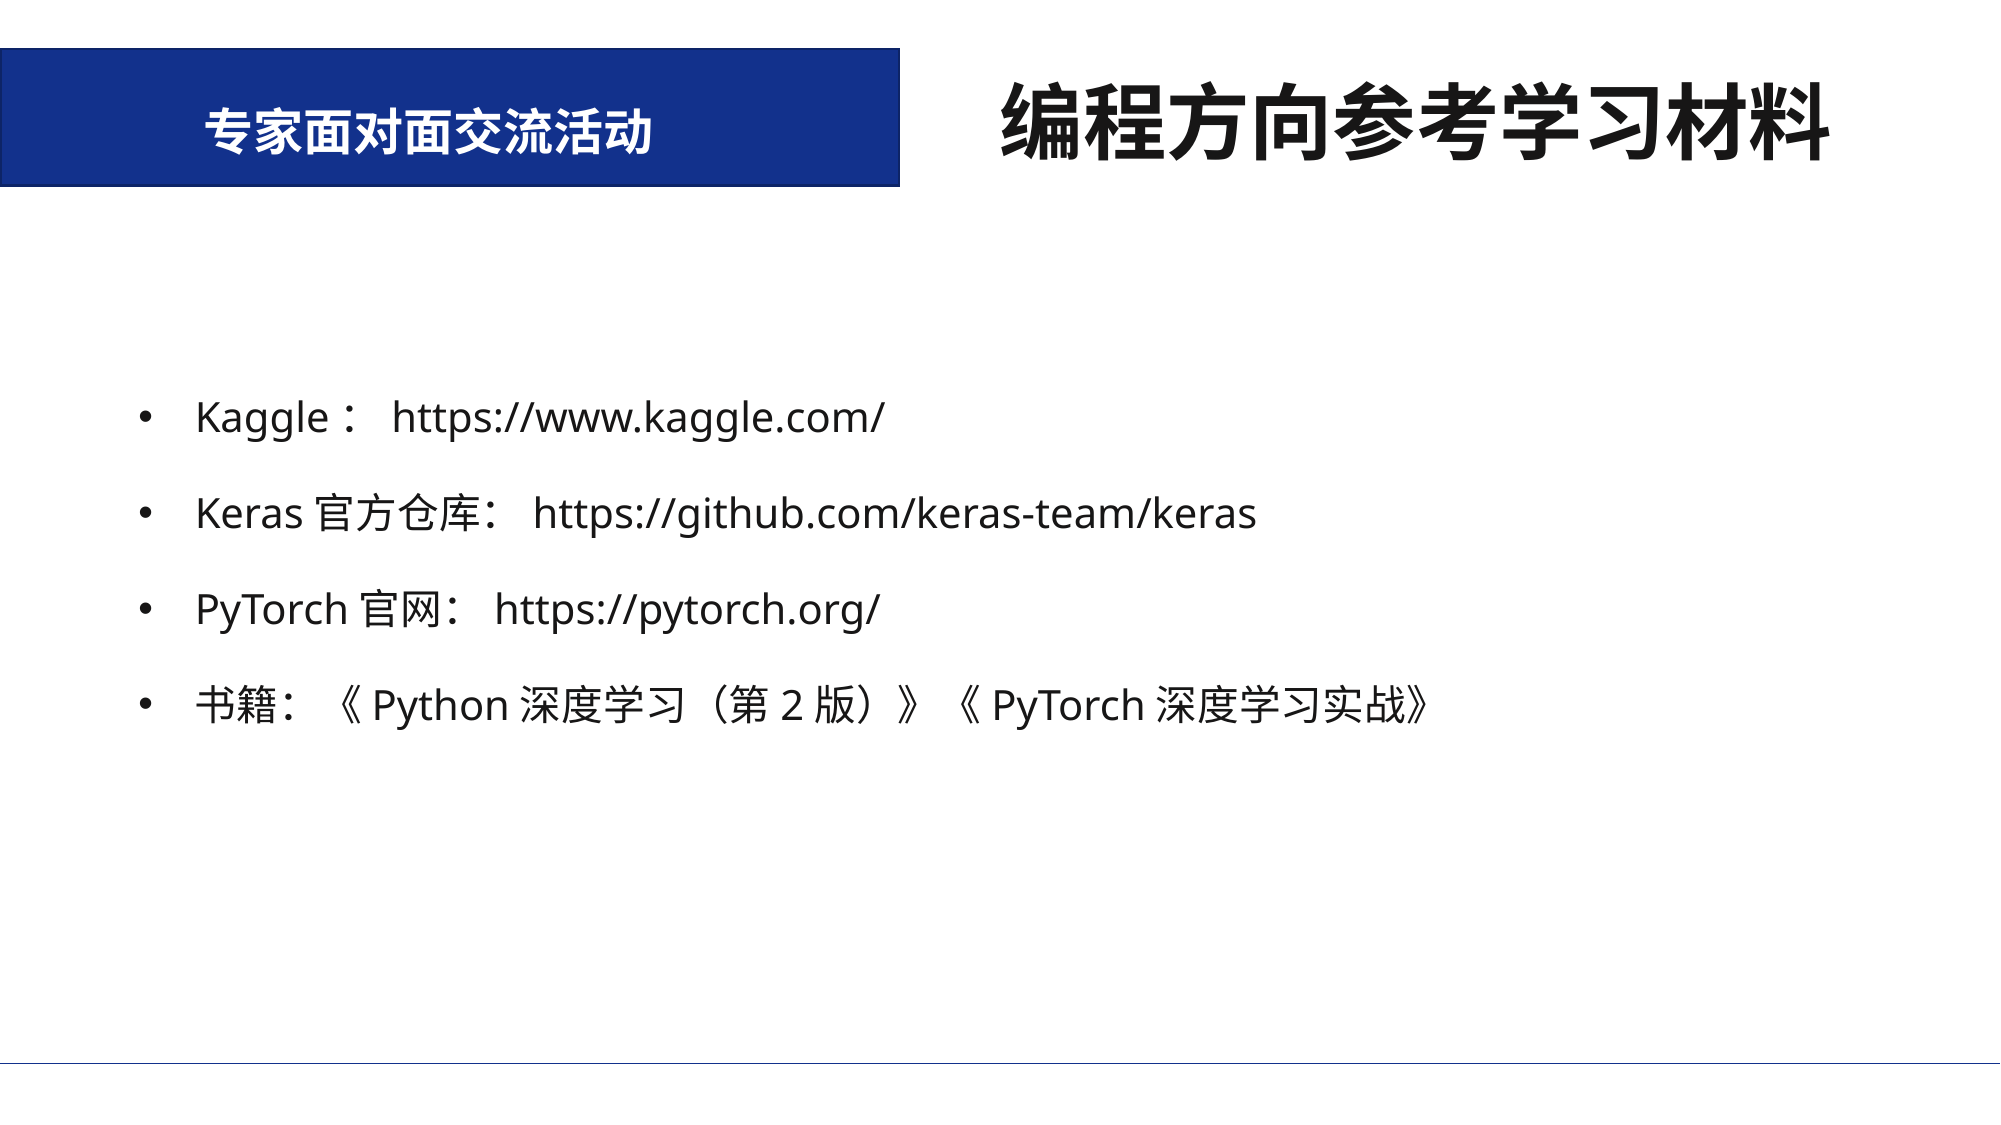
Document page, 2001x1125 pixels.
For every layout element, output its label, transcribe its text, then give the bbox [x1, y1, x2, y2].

text_box 专家面对面交流活动 [188, 80, 884, 168]
text_box [0, 48, 900, 187]
text_box 编程方向参考学习材料 [915, 63, 1917, 178]
text_box Kaggle：https://www.kaggle.com/ Keras官方仓库：https://github.com/keras-team/keras PyTorch官网：https://pytorch.org/ 书籍：《Python深度学习（第2版）》《PyTorch深度学习实战》 [123, 358, 1877, 767]
